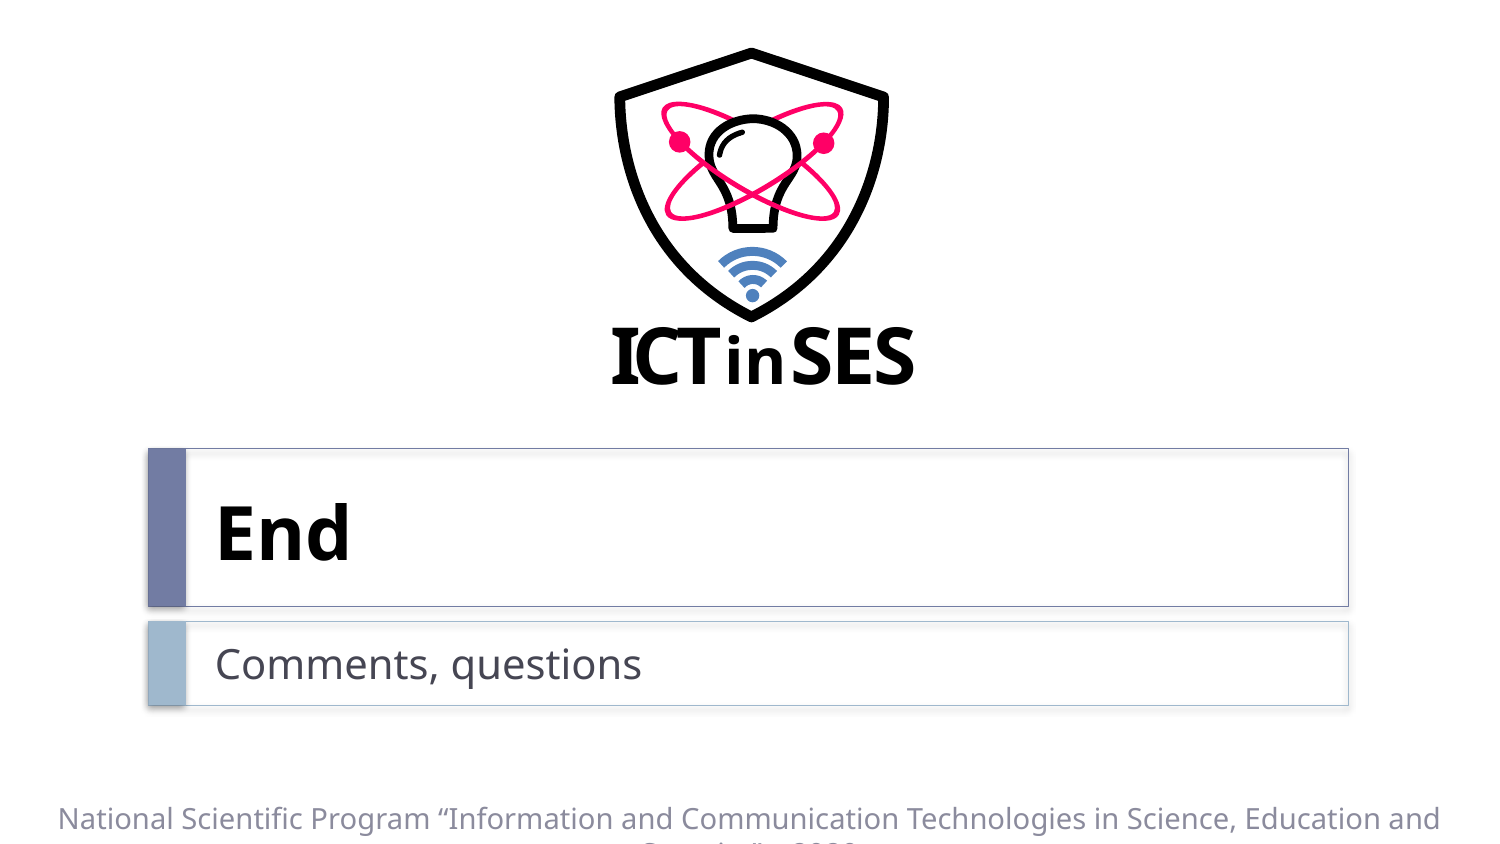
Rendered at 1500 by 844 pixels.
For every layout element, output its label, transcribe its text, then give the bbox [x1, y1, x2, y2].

title End [200, 478, 1325, 600]
subtitle Comments, questions [200, 630, 1325, 697]
